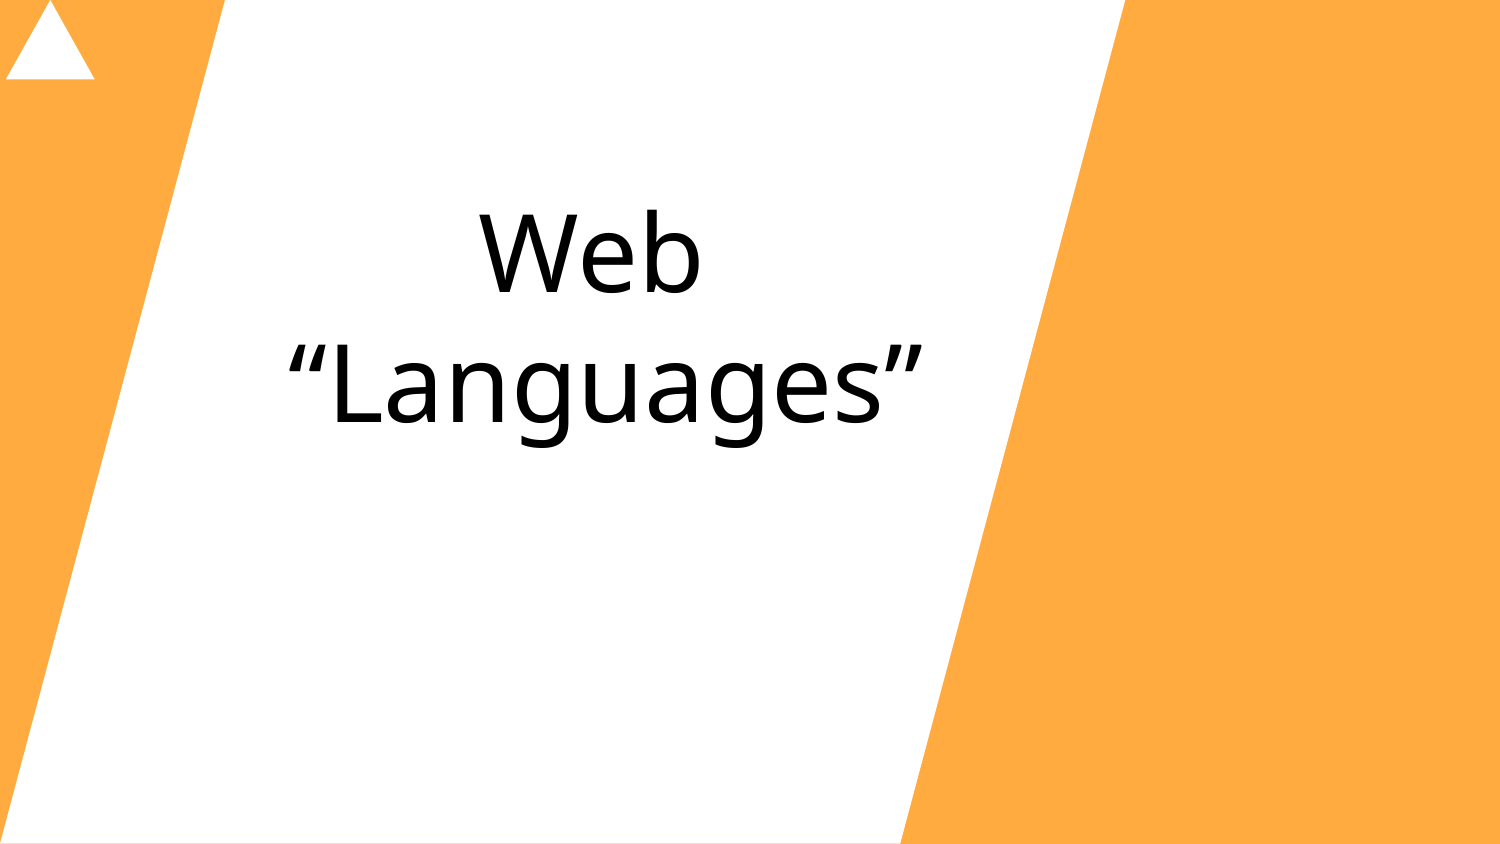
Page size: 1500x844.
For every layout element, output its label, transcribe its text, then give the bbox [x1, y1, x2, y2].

title Web “Languages” [51, 45, 1161, 459]
